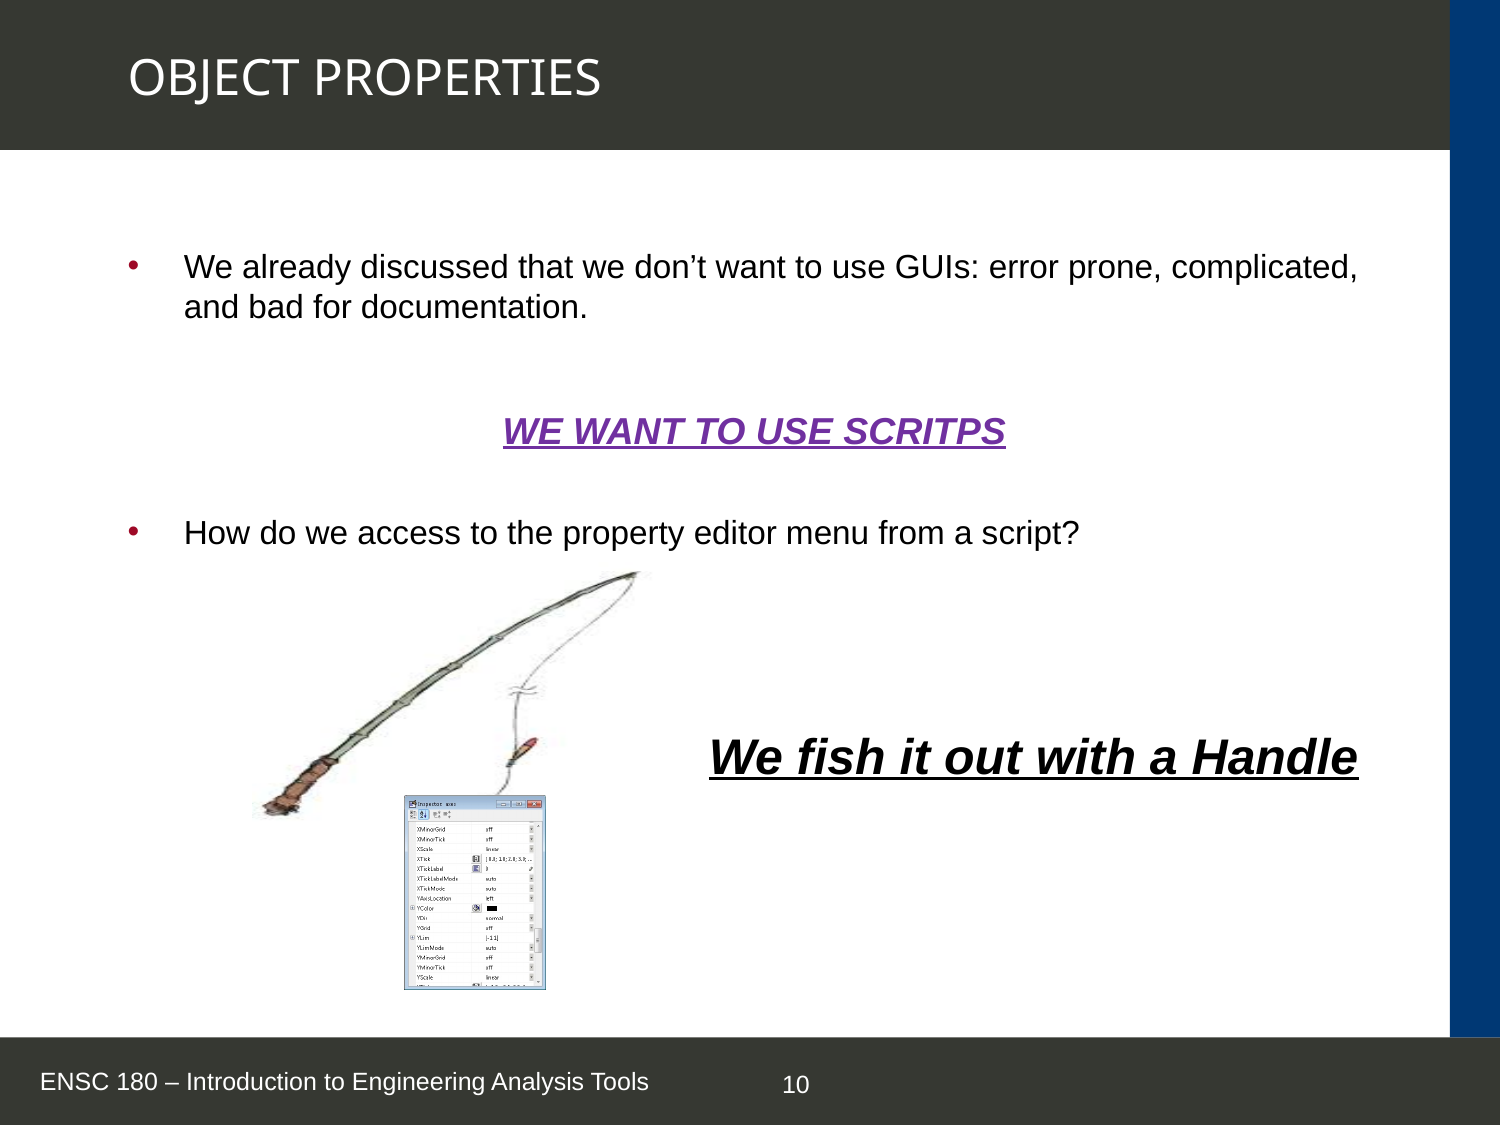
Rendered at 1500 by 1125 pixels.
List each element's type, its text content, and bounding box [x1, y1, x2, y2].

footer ENSC 180 – Introduction to Engineering Analysis Tools [24, 1057, 740, 1113]
text_box We fish it out with a Handle [694, 717, 1374, 792]
list We already discussed that we don’t want to use GUIs: error prone, complicated, and bad for documentation. WE WANT TO USE SCRITPS How do we access to the property editor menu from a script? [112, 237, 1388, 1029]
picture [252, 562, 661, 990]
title OBJECT PROPERTIES [112, 37, 1450, 138]
